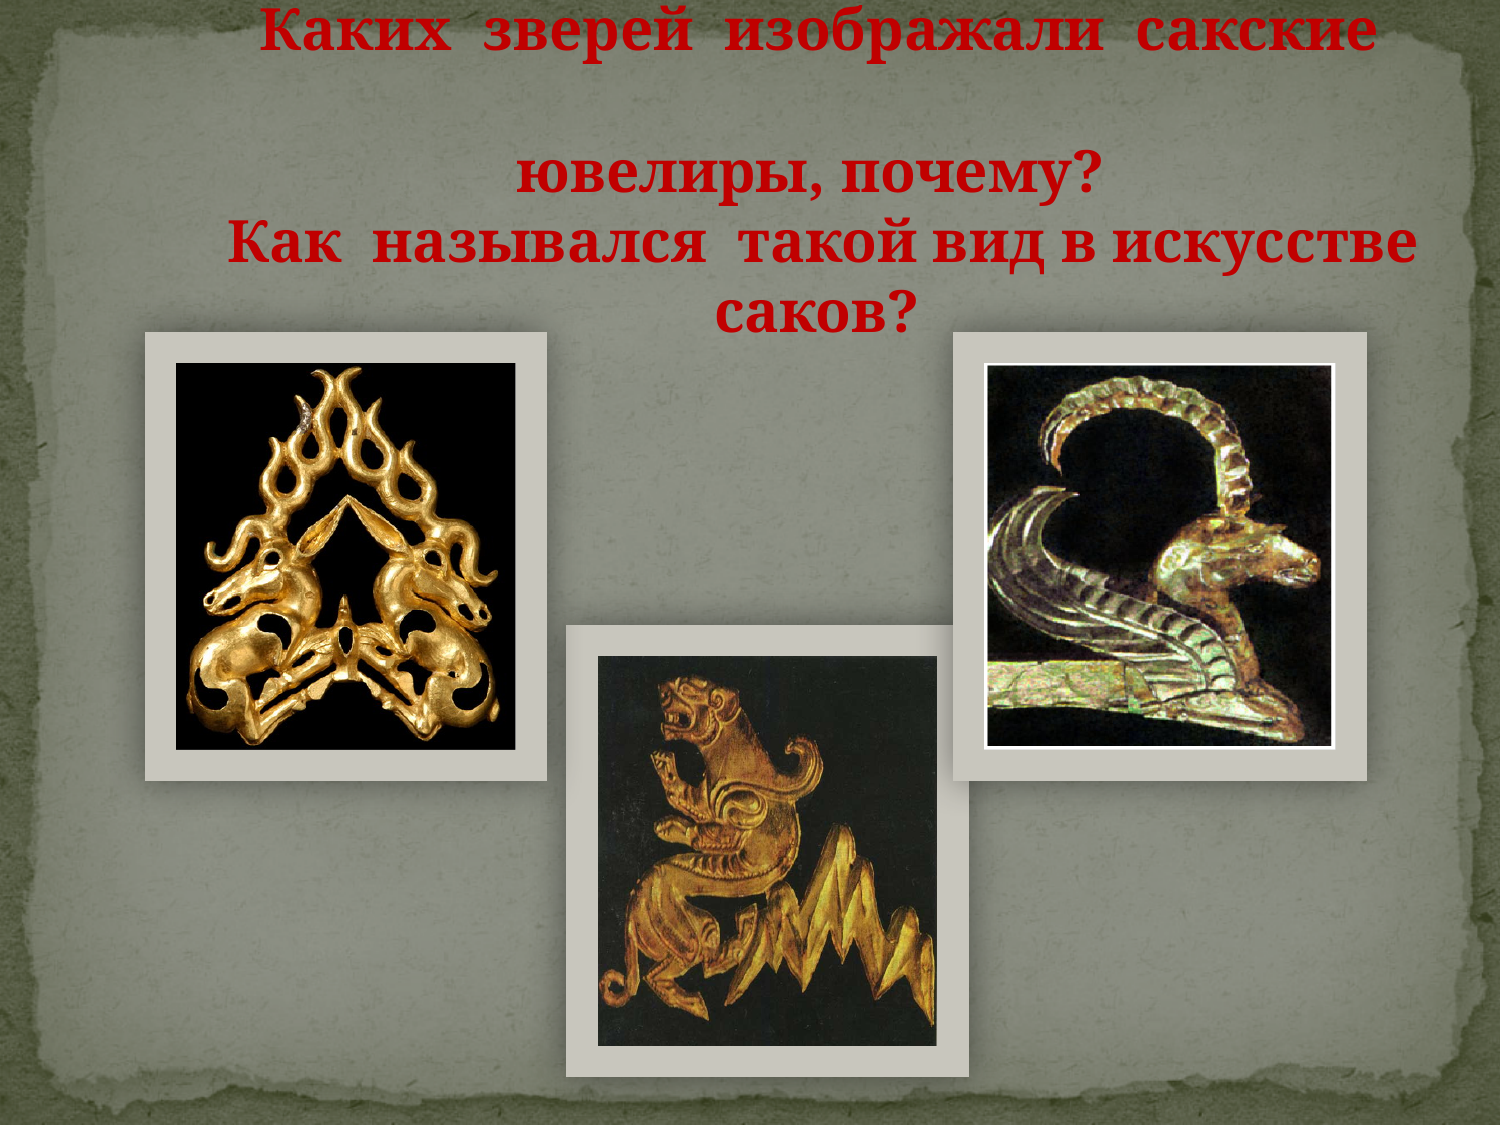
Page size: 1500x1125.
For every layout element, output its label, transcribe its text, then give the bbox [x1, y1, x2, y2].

picture [176, 363, 516, 750]
picture [984, 363, 1336, 750]
title Каких зверей изображали сакские ювелиры, почему? Как назывался такой вид в искусстве саков? [0, 58, 1442, 352]
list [599, 658, 936, 1044]
